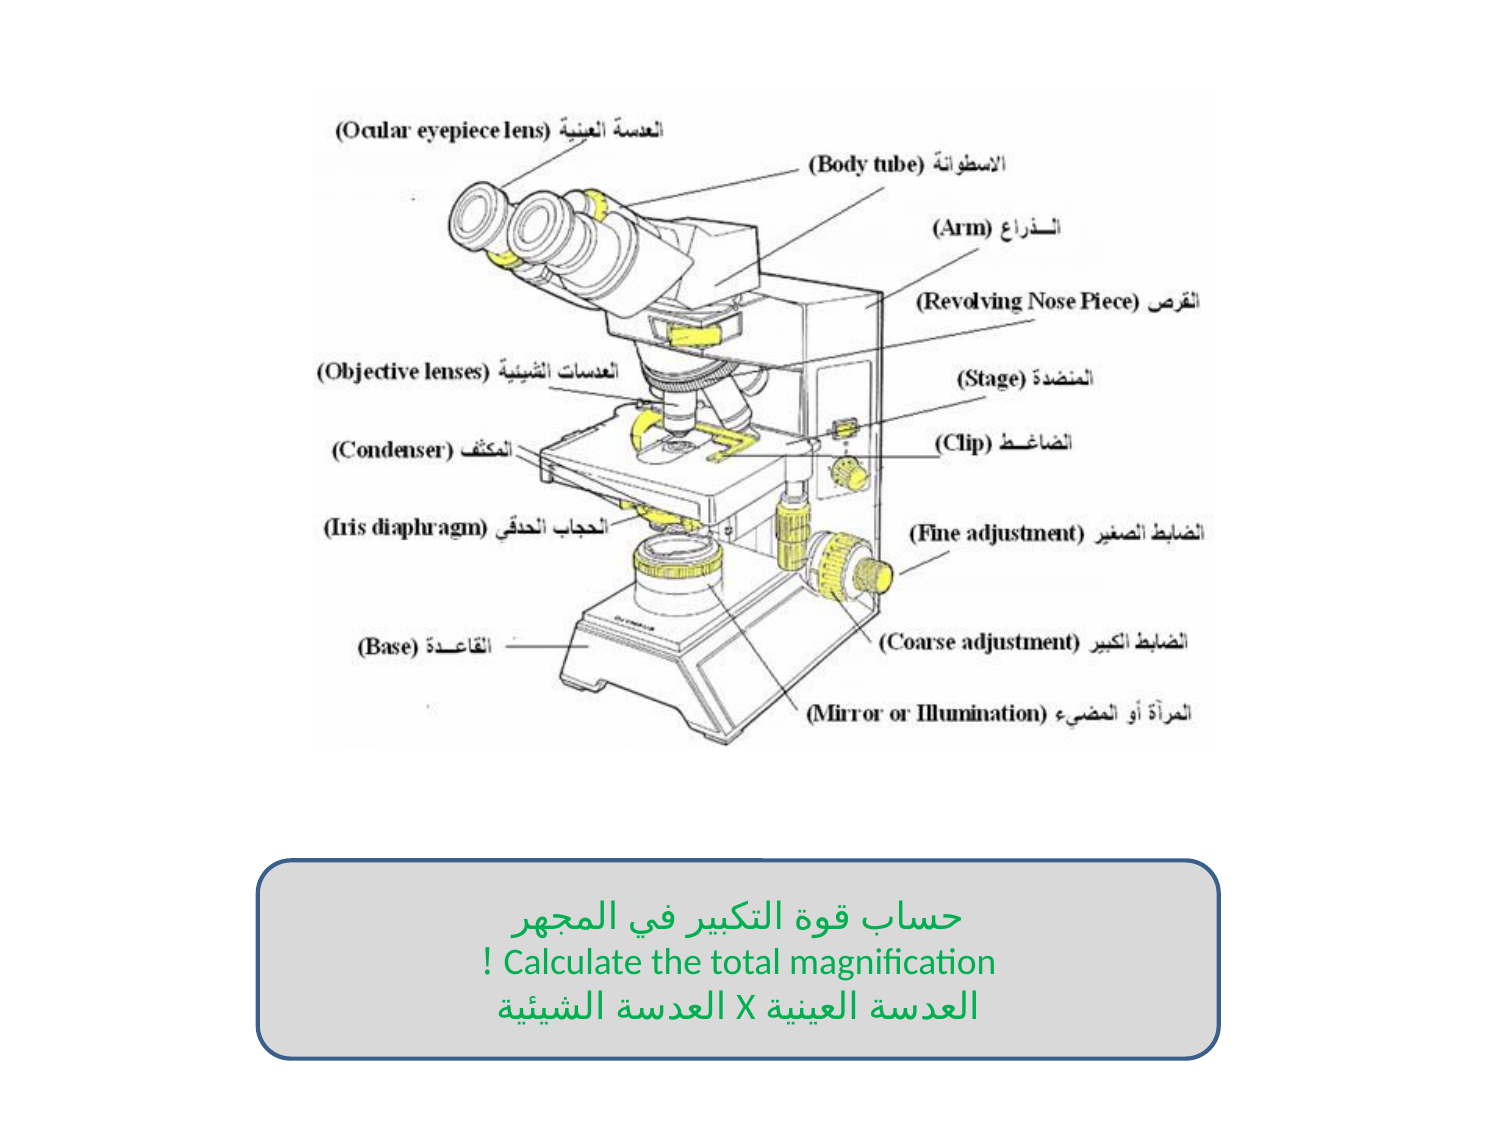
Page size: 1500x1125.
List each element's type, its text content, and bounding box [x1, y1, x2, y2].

text_box حساب قوة التكبير في المجهر Calculate the total magnification ! العدسة العينية X العدسة الشيئية [255, 858, 1221, 1061]
picture [313, 89, 1214, 747]
